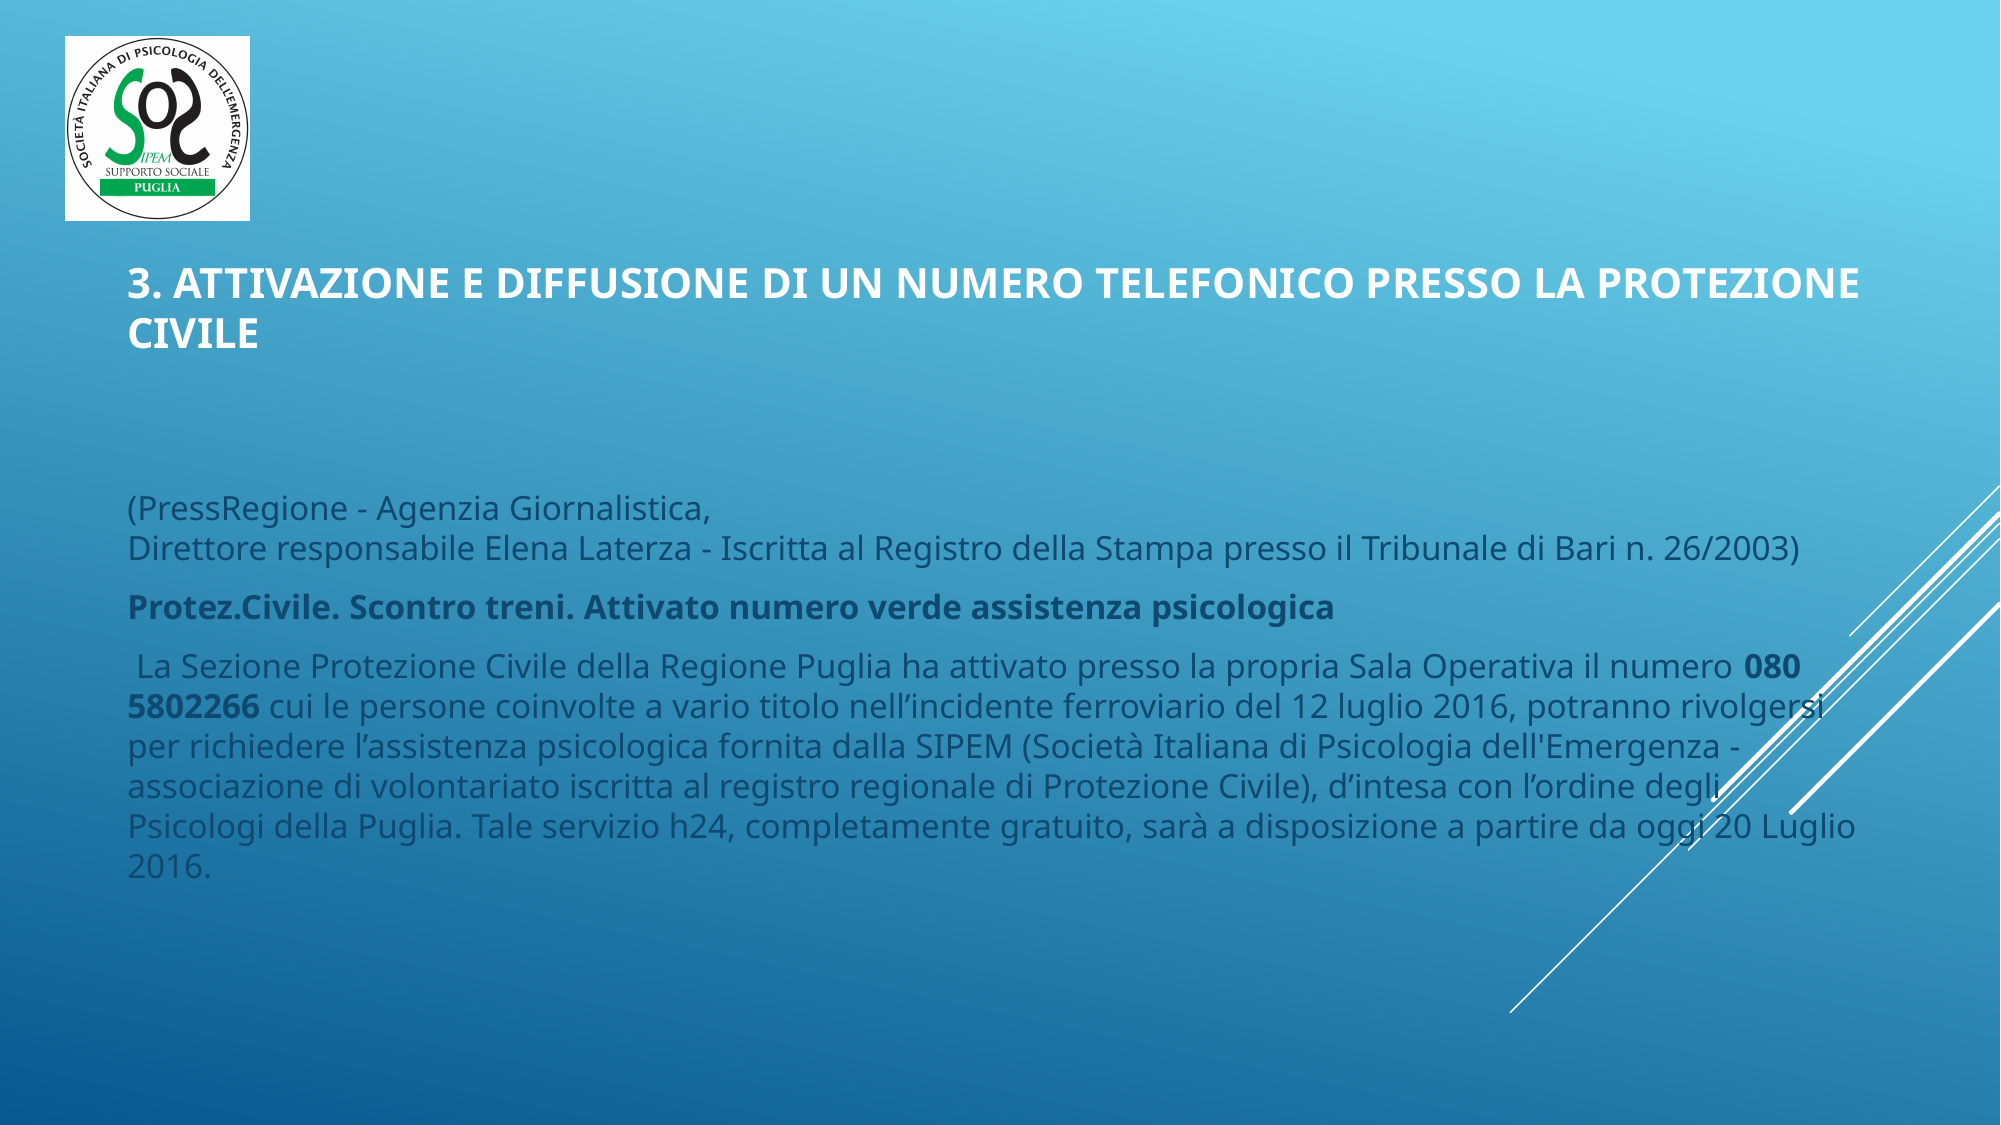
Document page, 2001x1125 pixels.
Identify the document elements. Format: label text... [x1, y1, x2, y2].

picture [65, 35, 250, 221]
title 3. Attivazione e diffusione di un numero telefonico presso la Protezione civile [112, 260, 2000, 365]
list (PressRegione - Agenzia Giornalistica, Direttore responsabile Elena Laterza - Iscritta al Registro della Stampa presso il Tribunale di Bari n. 26/2003) Protez.Civile. Scontro treni. Attivato numero verde assistenza psicologica La Sezione Protezione Civile della Regione Puglia ha attivato presso la propria Sala Operativa il numero 080 5802266 cui le persone coinvolte a vario titolo nell’incidente ferroviario del 12 luglio 2016, potranno rivolgersi per richiedere l’assistenza psicologica fornita dalla SIPEM (Società Italiana di Psicologia dell'Emergenza - associazione di volontariato iscritta al registro regionale di Protezione Civile), d’intesa con l’ordine degli Psicologi della Puglia. Tale servizio h24, completamente gratuito, sarà a disposizione a partire da oggi 20 Luglio 2016. [112, 420, 1882, 1046]
